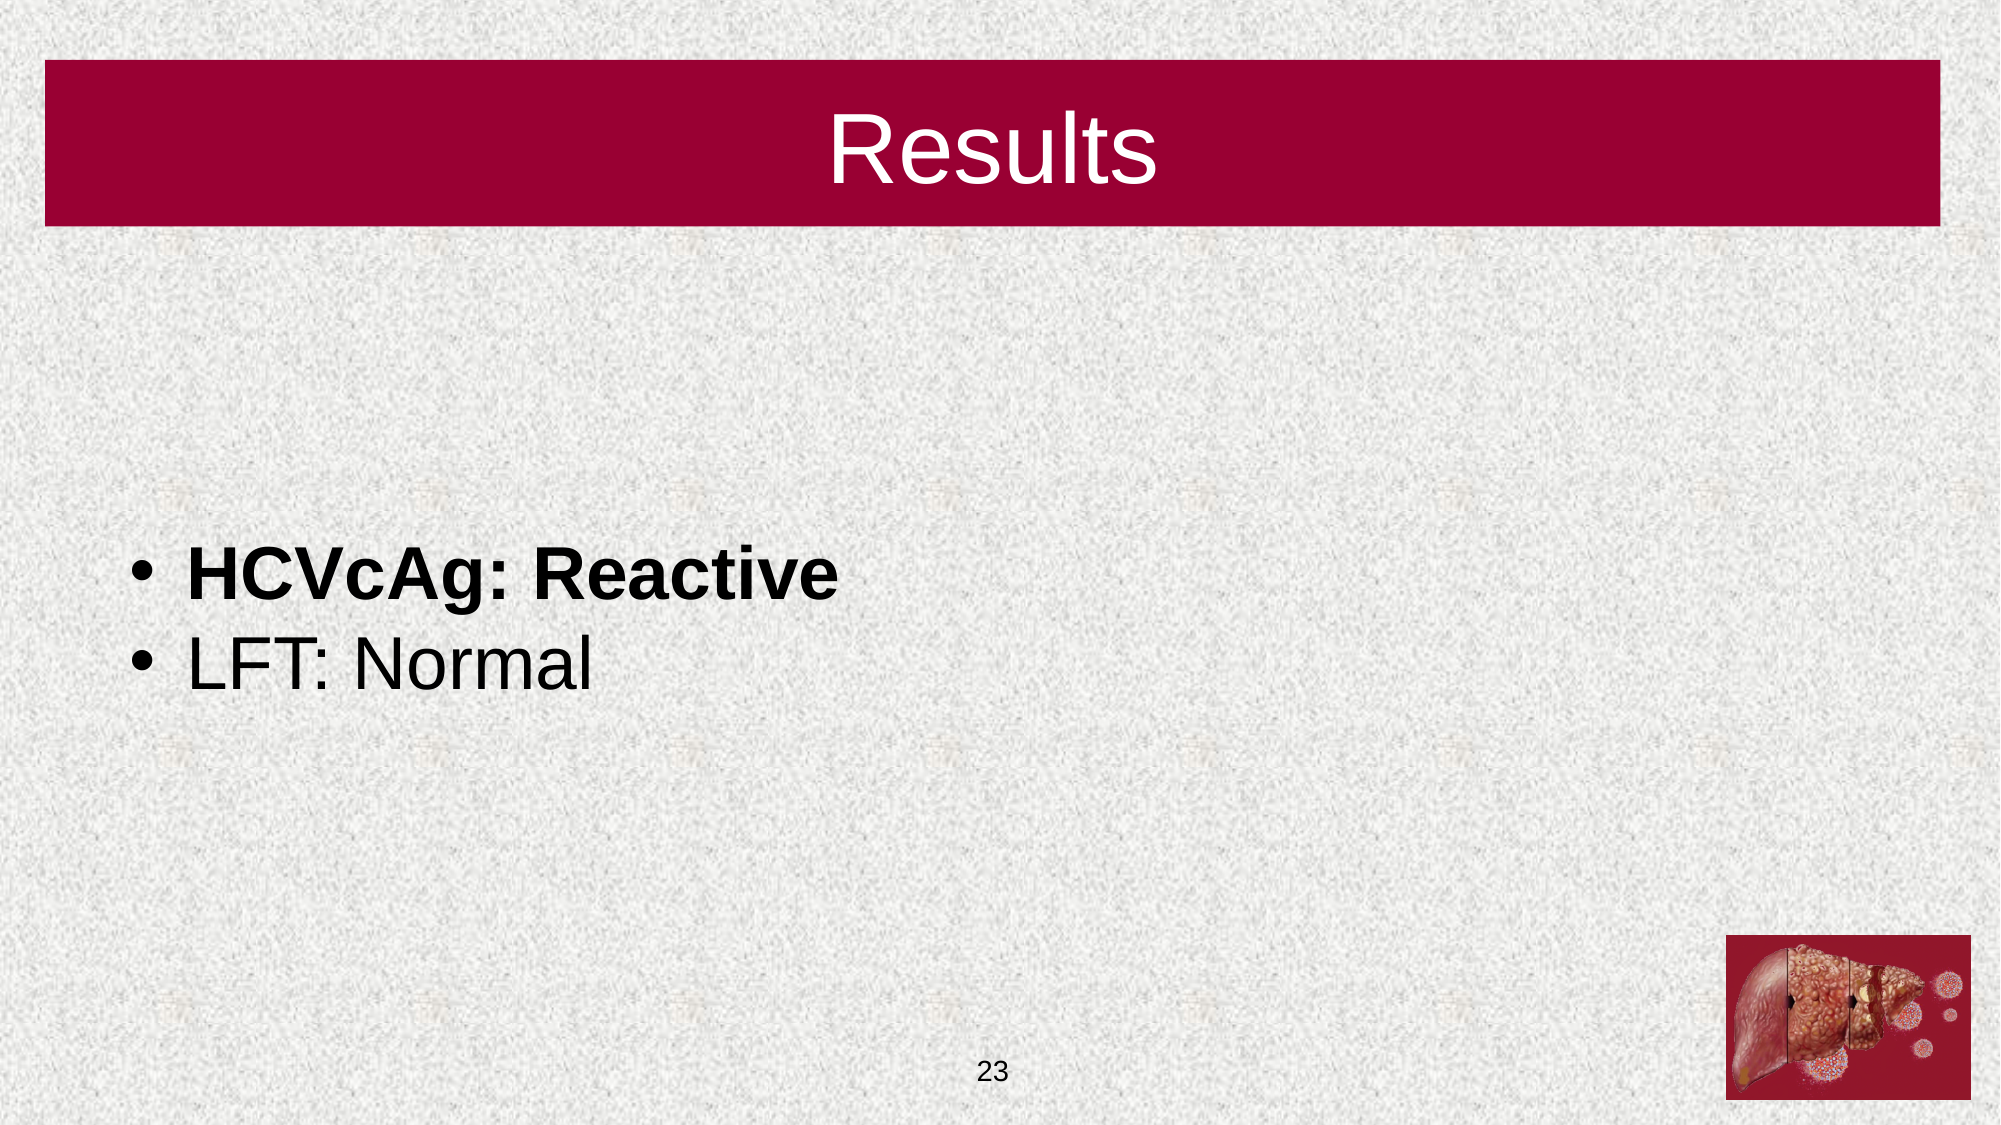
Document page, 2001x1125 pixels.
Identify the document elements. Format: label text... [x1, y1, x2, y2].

picture [0, 0, 2001, 1125]
slide_number ‹#› [759, 1039, 1227, 1100]
list HCVcAg: Reactive LFT: Normal [114, 517, 1885, 841]
text_box Results [45, 59, 1941, 227]
